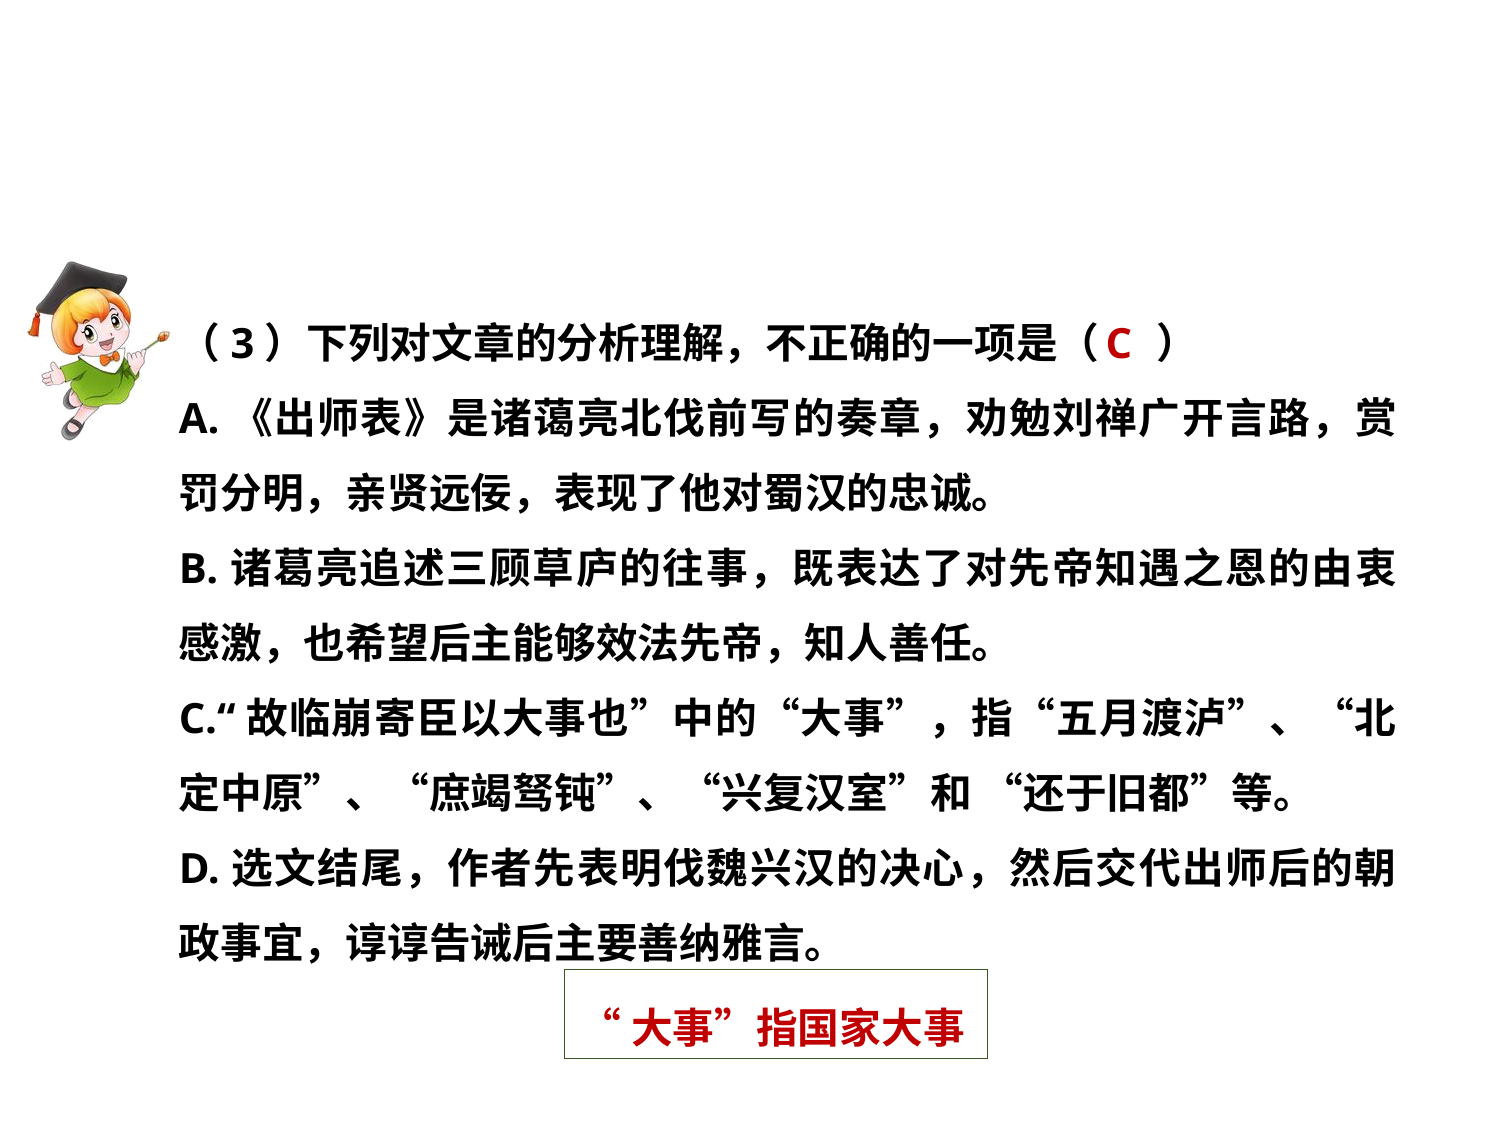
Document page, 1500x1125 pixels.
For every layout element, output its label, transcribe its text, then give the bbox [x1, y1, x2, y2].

text_box C [1090, 284, 1155, 374]
picture [23, 240, 176, 457]
text_box “大事”指国家大事 [564, 969, 988, 1059]
text_box （3）下列对文章的分析理解，不正确的一项是（ ） A.《出师表》是诸蔼亮北伐前写的奏章，劝勉刘禅广开言路，赏罚分明，亲贤远佞，表现了他对蜀汉的忠诚。 B.诸葛亮追述三顾草庐的往事，既表达了对先帝知遇之恩的由衷感激，也希望后主能够效法先帝，知人善任。 C.“故临崩寄臣以大事也”中的“大事”，指“五月渡泸”、“北定中原”、“庶竭驽钝”、“兴复汉室”和 “还于旧都”等。 D.选文结尾，作者先表明伐魏兴汉的决心，然后交代出师后的朝政事宜，谆谆告诫后主要善纳雅言。 [164, 284, 1412, 974]
